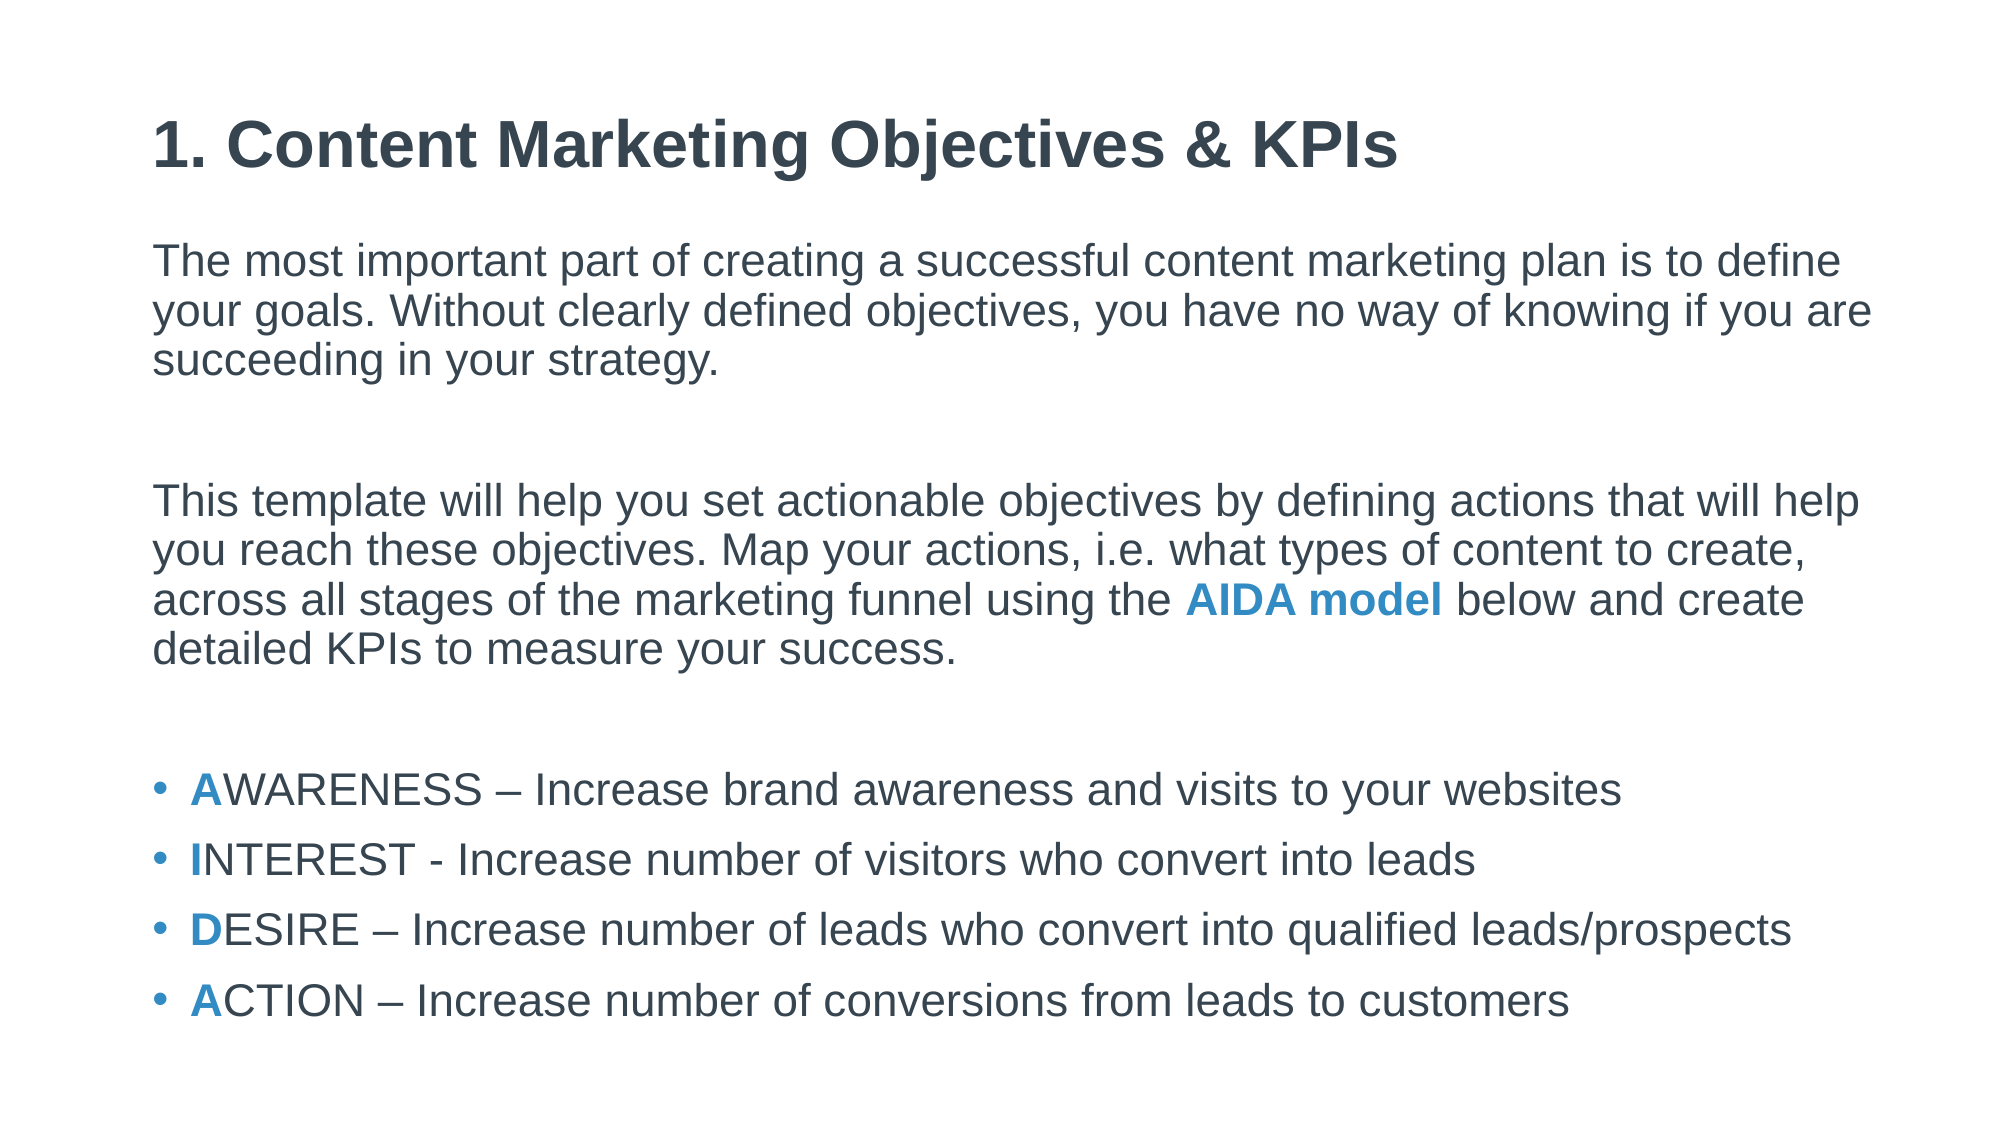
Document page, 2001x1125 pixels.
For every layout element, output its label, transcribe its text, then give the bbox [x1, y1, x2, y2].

title 1. Content Marketing Objectives & KPIs [137, 37, 1863, 229]
list The most important part of creating a successful content marketing plan is to define your goals. Without clearly defined objectives, you have no way of knowing if you are succeeding in your strategy. This template will help you set actionable objectives by defining actions that will help you reach these objectives. Map your actions, i.e. what types of content to create, across all stages of the marketing funnel using the AIDA model below and create detailed KPIs to measure your success. AWARENESS – Increase brand awareness and visits to your websites INTEREST - Increase number of visitors who convert into leads DESIRE – Increase number of leads who convert into qualified leads/prospects ACTION – Increase number of conversions from leads to customers [137, 229, 1926, 968]
